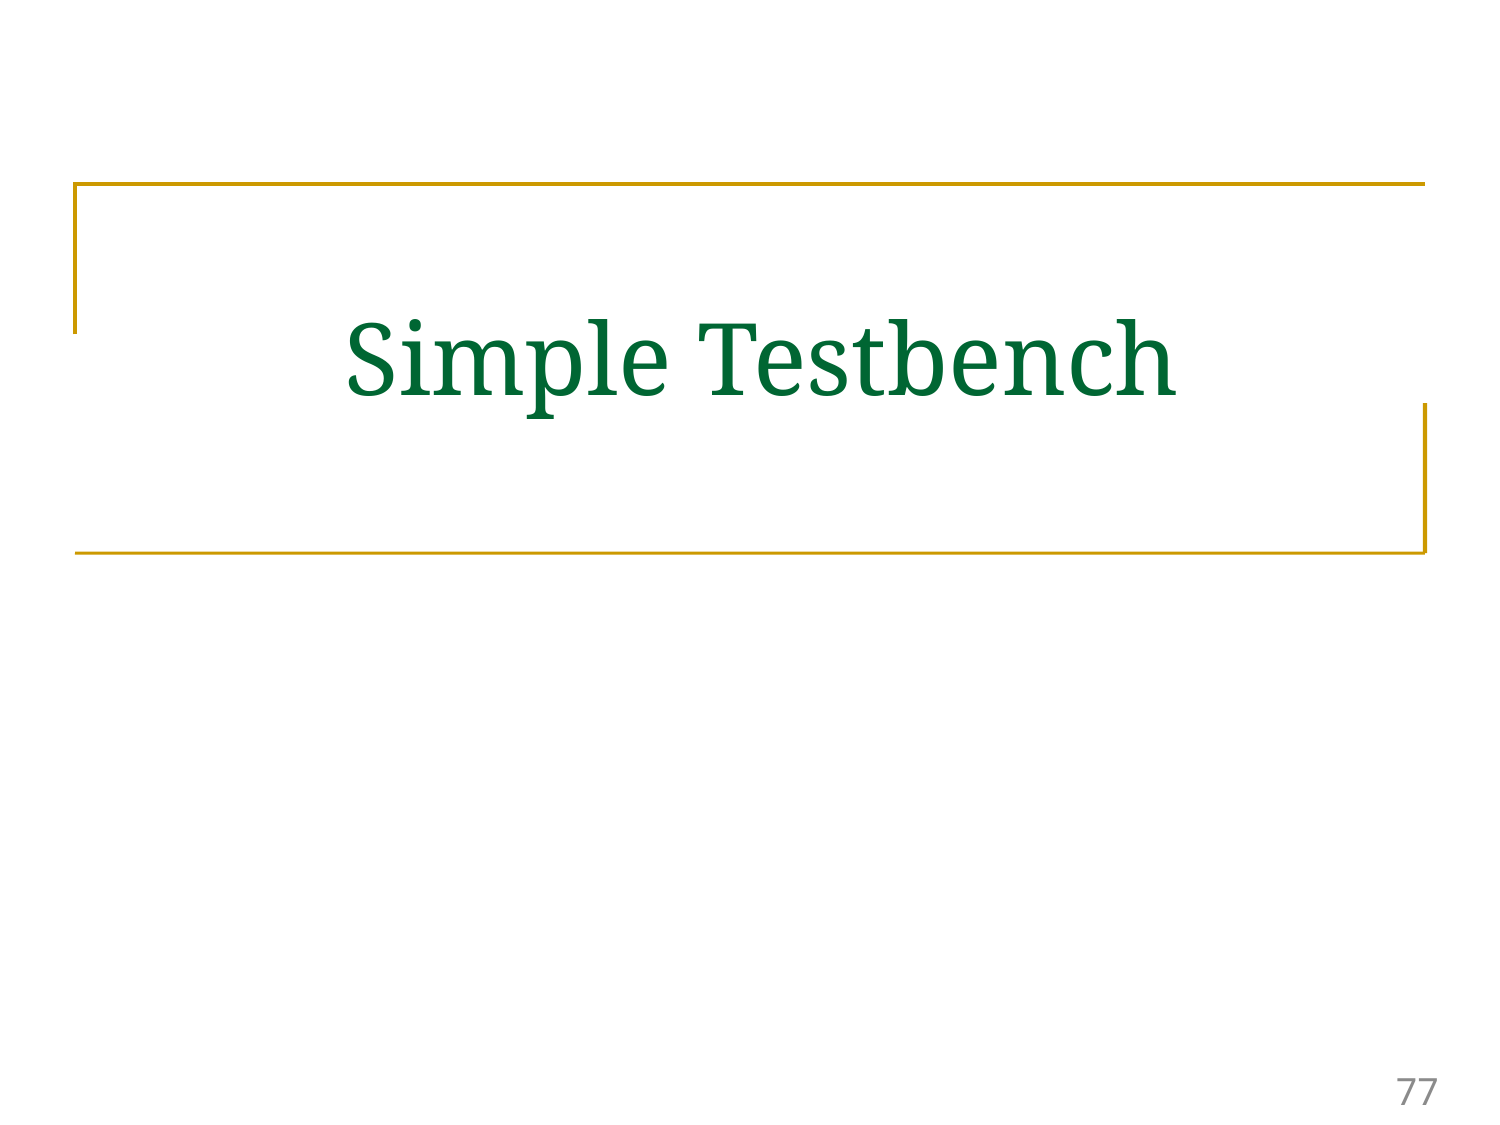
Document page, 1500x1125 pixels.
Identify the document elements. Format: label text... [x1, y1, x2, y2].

title Simple Testbench [112, 287, 1413, 575]
slide_number 77 [1116, 1063, 1454, 1124]
